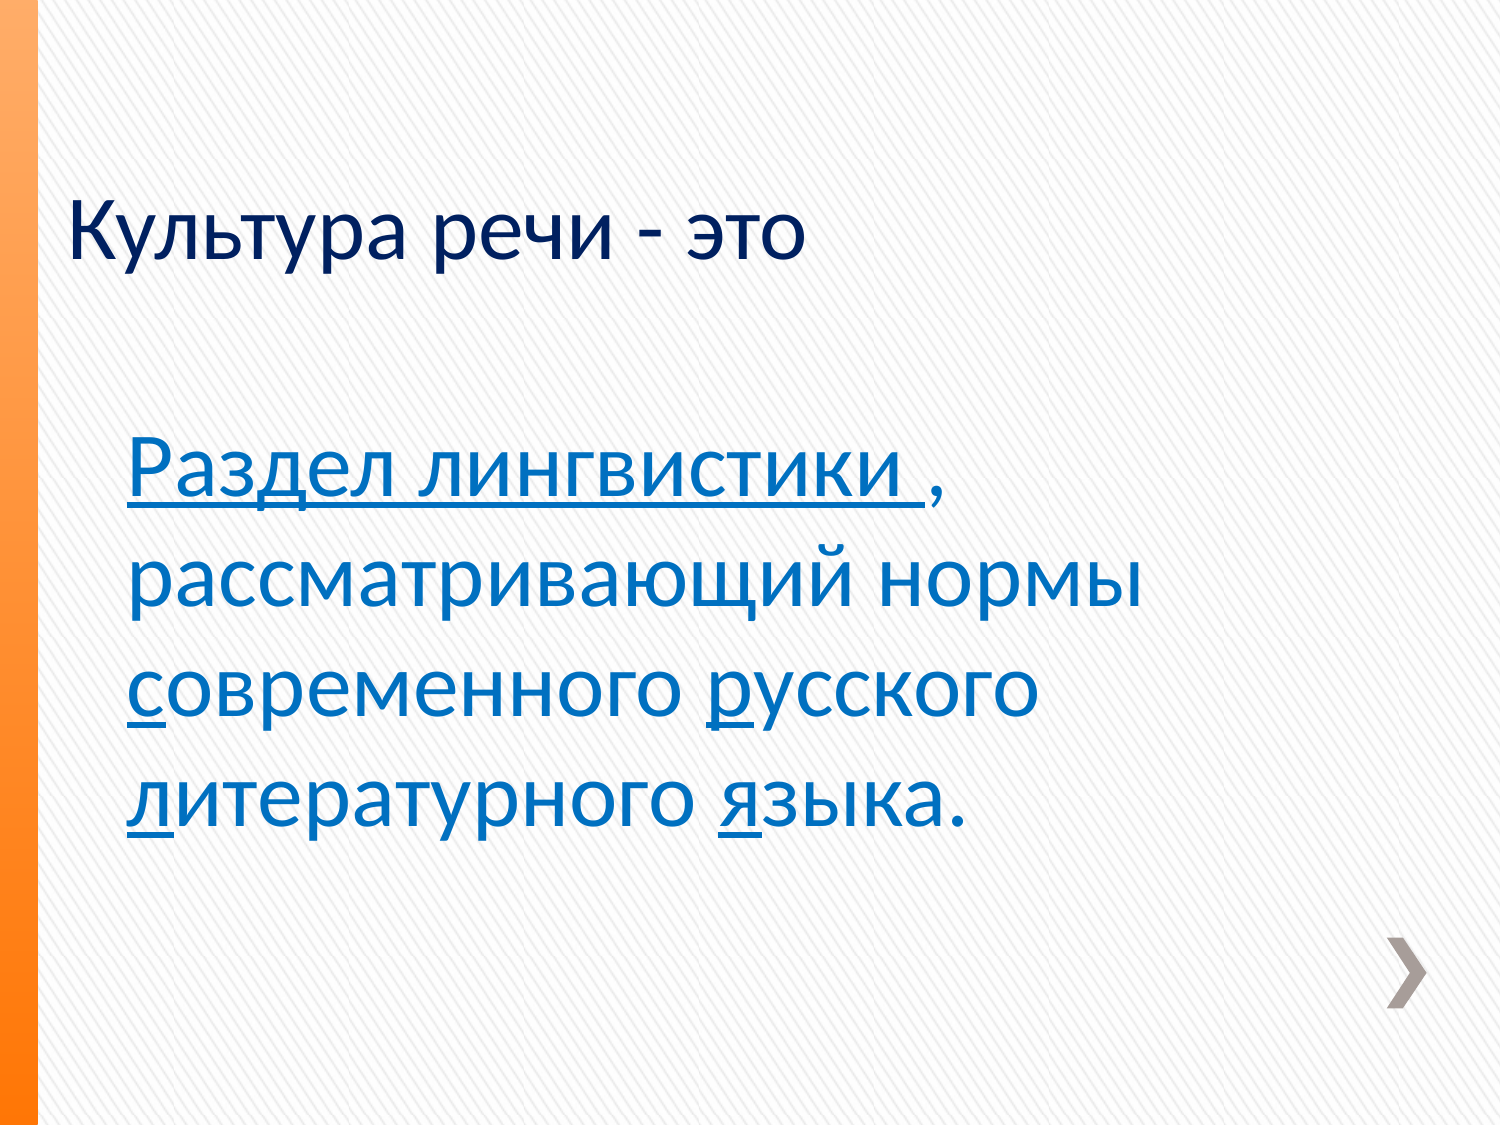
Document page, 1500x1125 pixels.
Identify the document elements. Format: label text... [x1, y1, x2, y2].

text_box Раздел лингвистики , рассматривающий нормы современного русского литературного языка. [112, 397, 1365, 852]
text_box Культура речи - это [53, 160, 1388, 286]
